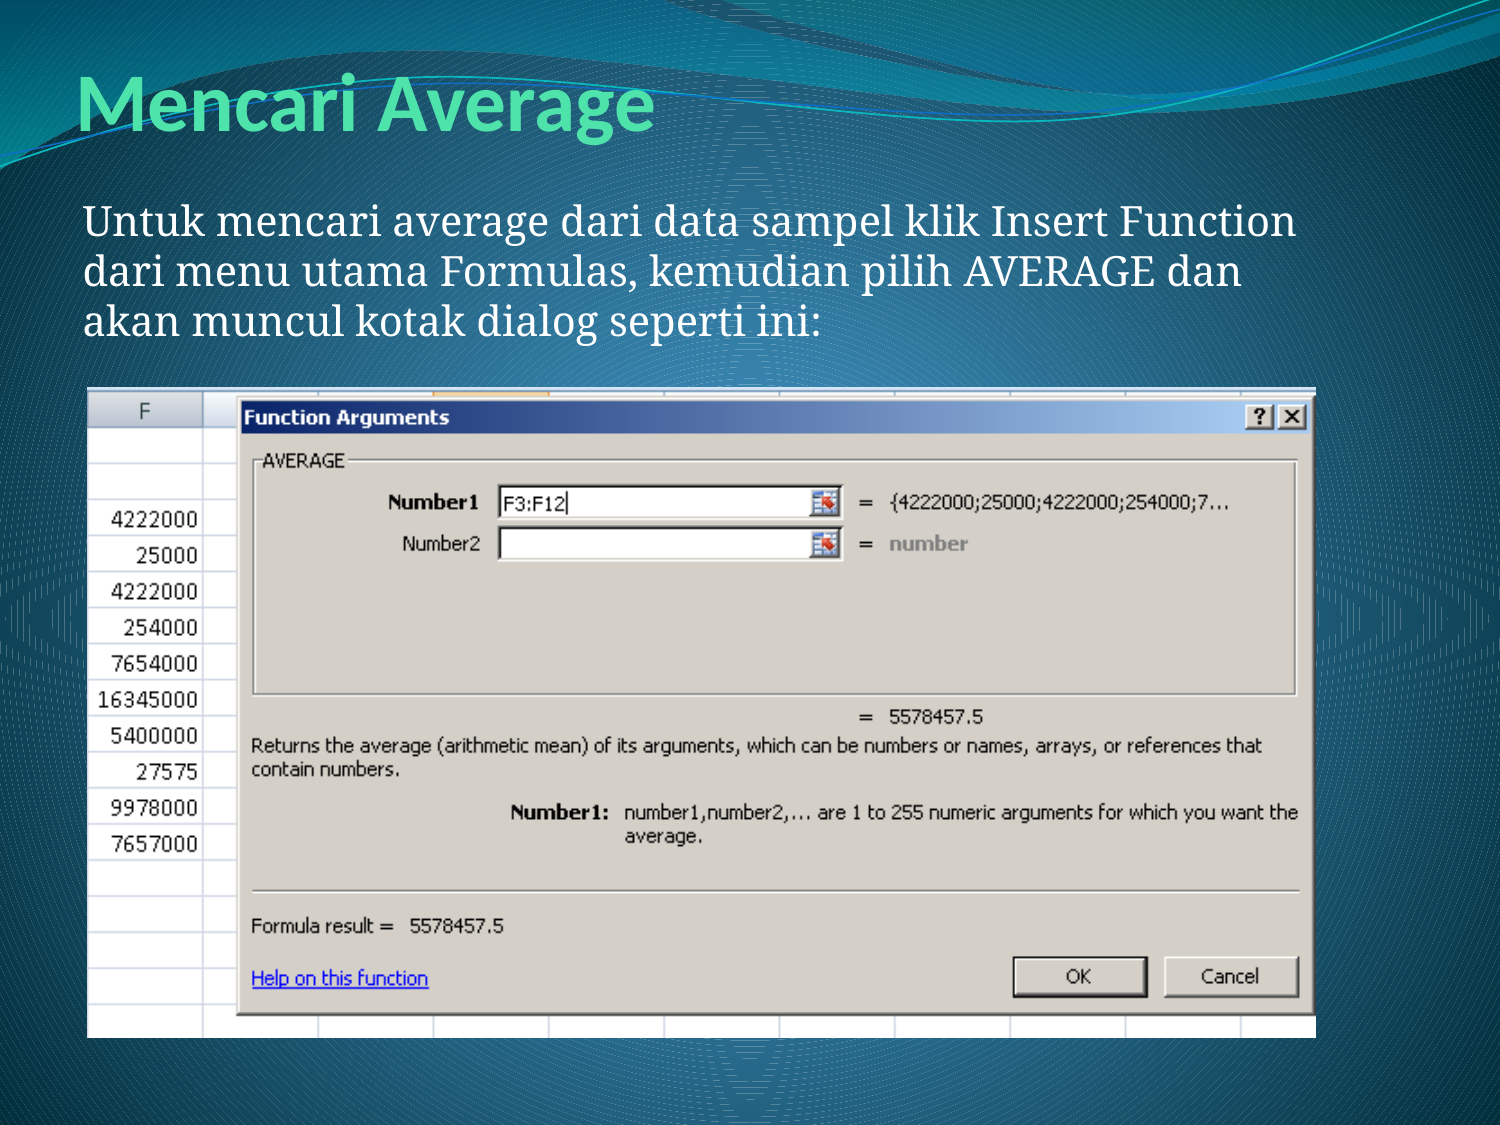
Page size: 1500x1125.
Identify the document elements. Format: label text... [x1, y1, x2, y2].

list Untuk mencari average dari data sampel klik Insert Function dari menu utama Formulas, kemudian pilih AVERAGE dan akan muncul kotak dialog seperti ini: [75, 187, 1350, 436]
title Mencari Average [75, 0, 1350, 149]
picture [87, 387, 1317, 1038]
